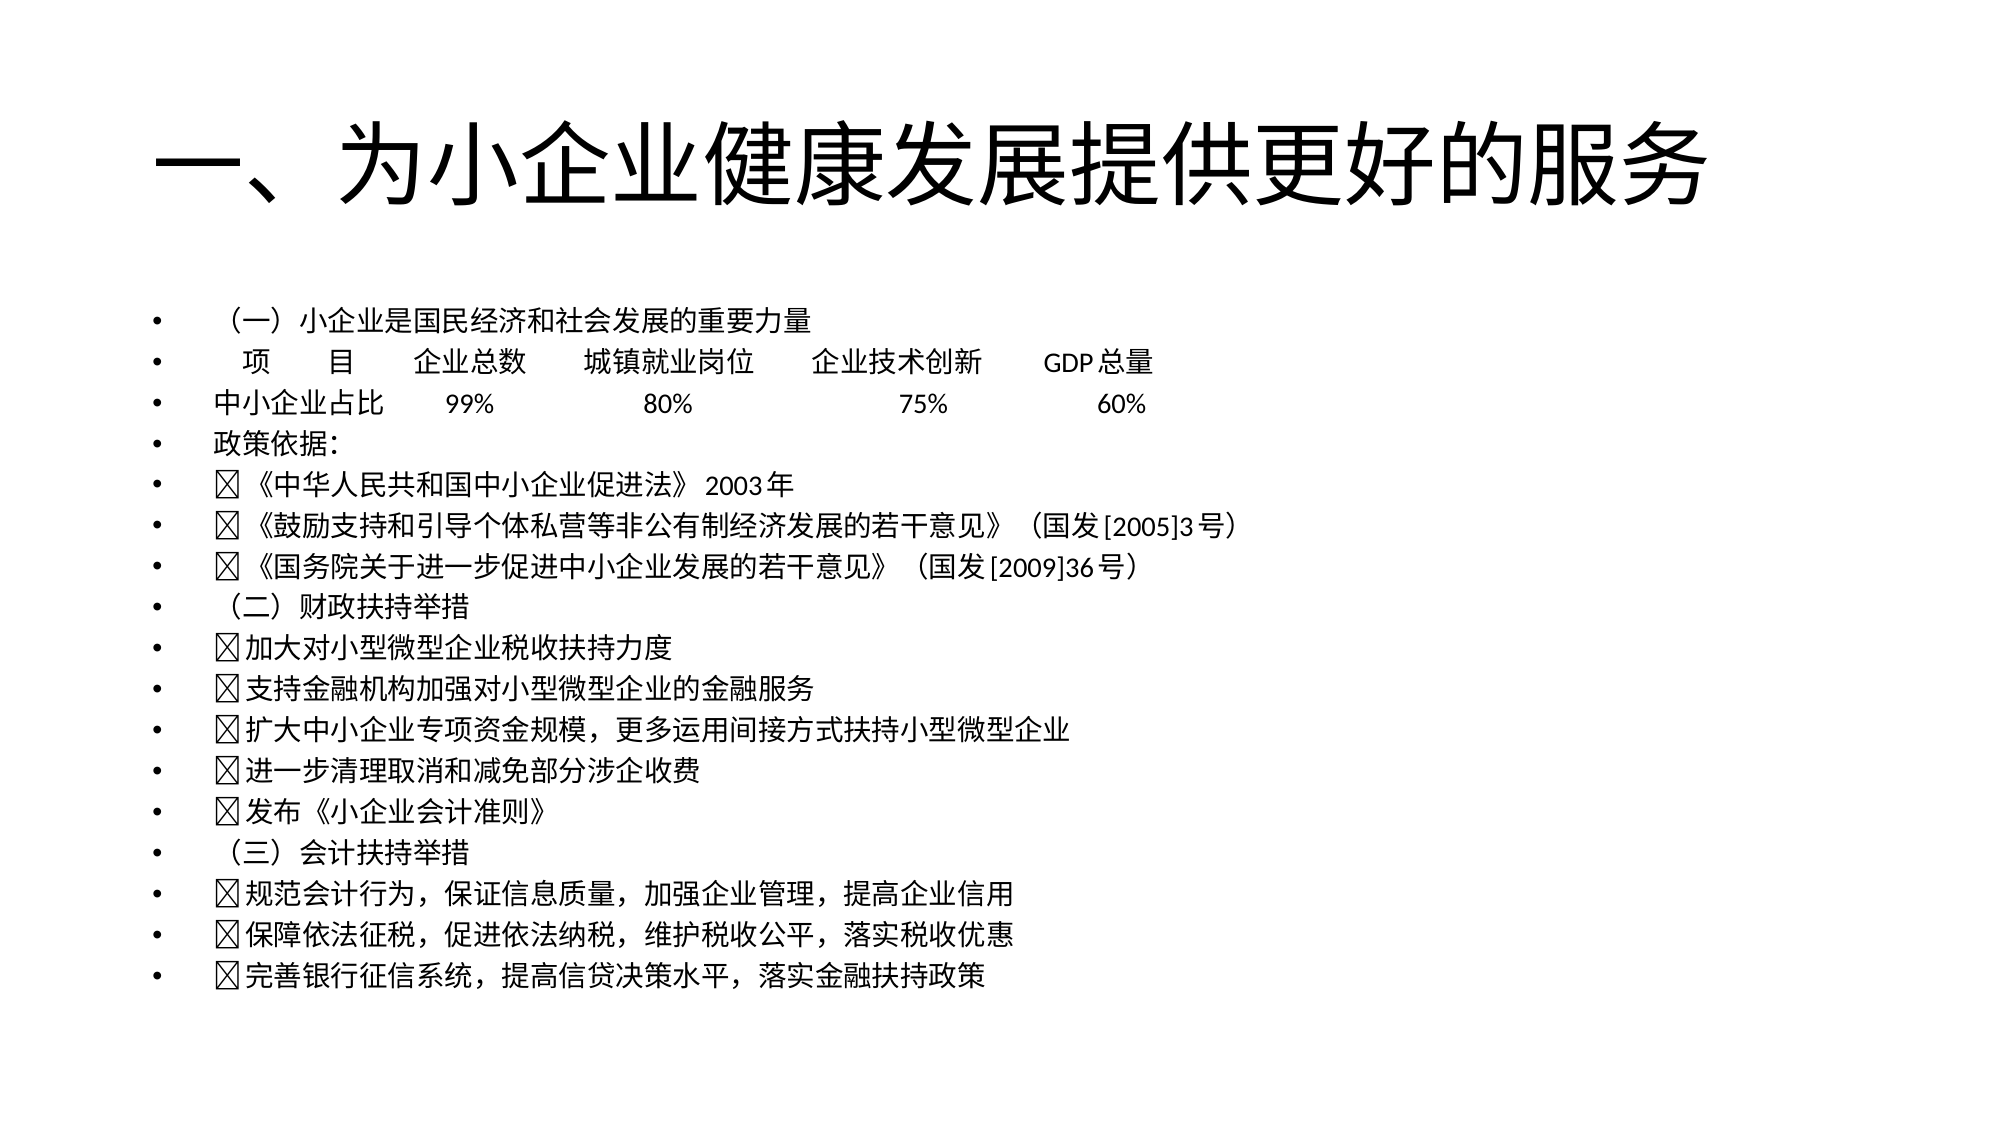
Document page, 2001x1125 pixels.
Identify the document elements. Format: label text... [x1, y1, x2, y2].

list （一）小企业是国民经济和社会发展的重要力量 项 目 企业总数 城镇就业岗位 企业技术创新 GDP总量 中小企业占比 99% 80% 75% 60% 政策依据： 《中华人民共和国中小企业促进法》2003年 《鼓励支持和引导个体私营等非公有制经济发展的若干意见》（国发[2005]3号） 《国务院关于进一步促进中小企业发展的若干意见》（国发[2009]36号） （二）财政扶持举措 加大对小型微型企业税收扶持力度 支持金融机构加强对小型微型企业的金融服务 扩大中小企业专项资金规模，更多运用间接方式扶持小型微型企业 进一步清理取消和减免部分涉企收费 发布《小企业会计准则》 （三）会计扶持举措 规范会计行为，保证信息质量，加强企业管理，提高企业信用 保障依法征税，促进依法纳税，维护税收公平，落实税收优惠 完善银行征信系统，提高信贷决策水平，落实金融扶持政策 [137, 299, 1863, 1014]
title 一、为小企业健康发展提供更好的服务 [137, 59, 1863, 278]
